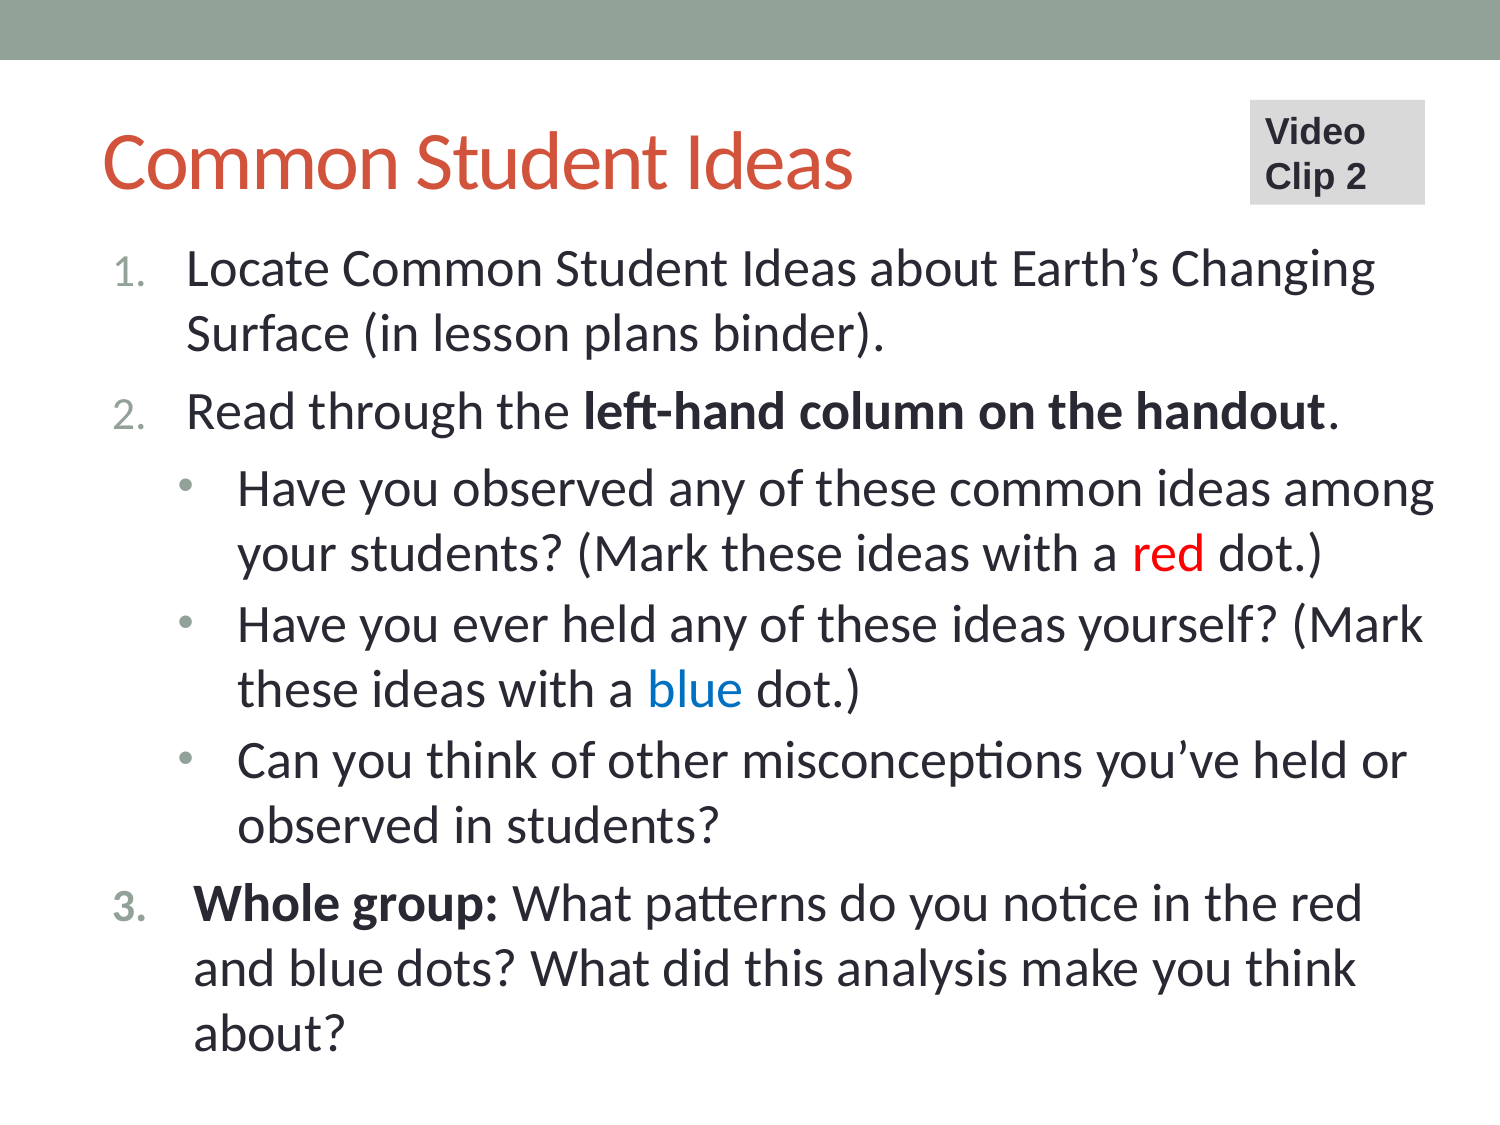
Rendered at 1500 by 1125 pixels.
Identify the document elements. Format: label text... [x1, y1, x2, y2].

text_box Video Clip 2 [1250, 99, 1425, 205]
title Common Student Ideas [87, 75, 1238, 224]
list Locate Common Student Ideas about Earth’s Changing Surface (in lesson plans binder). Read through the left-hand column on the handout. Have you observed any of these common ideas among your students? (Mark these ideas with a red dot.) Have you ever held any of these ideas yourself? (Mark these ideas with a blue dot.) Can you think of other misconceptions you’ve held or observed in students? Whole group: What patterns do you notice in the red and blue dots? What did this analysis make you think about? [87, 224, 1463, 1088]
